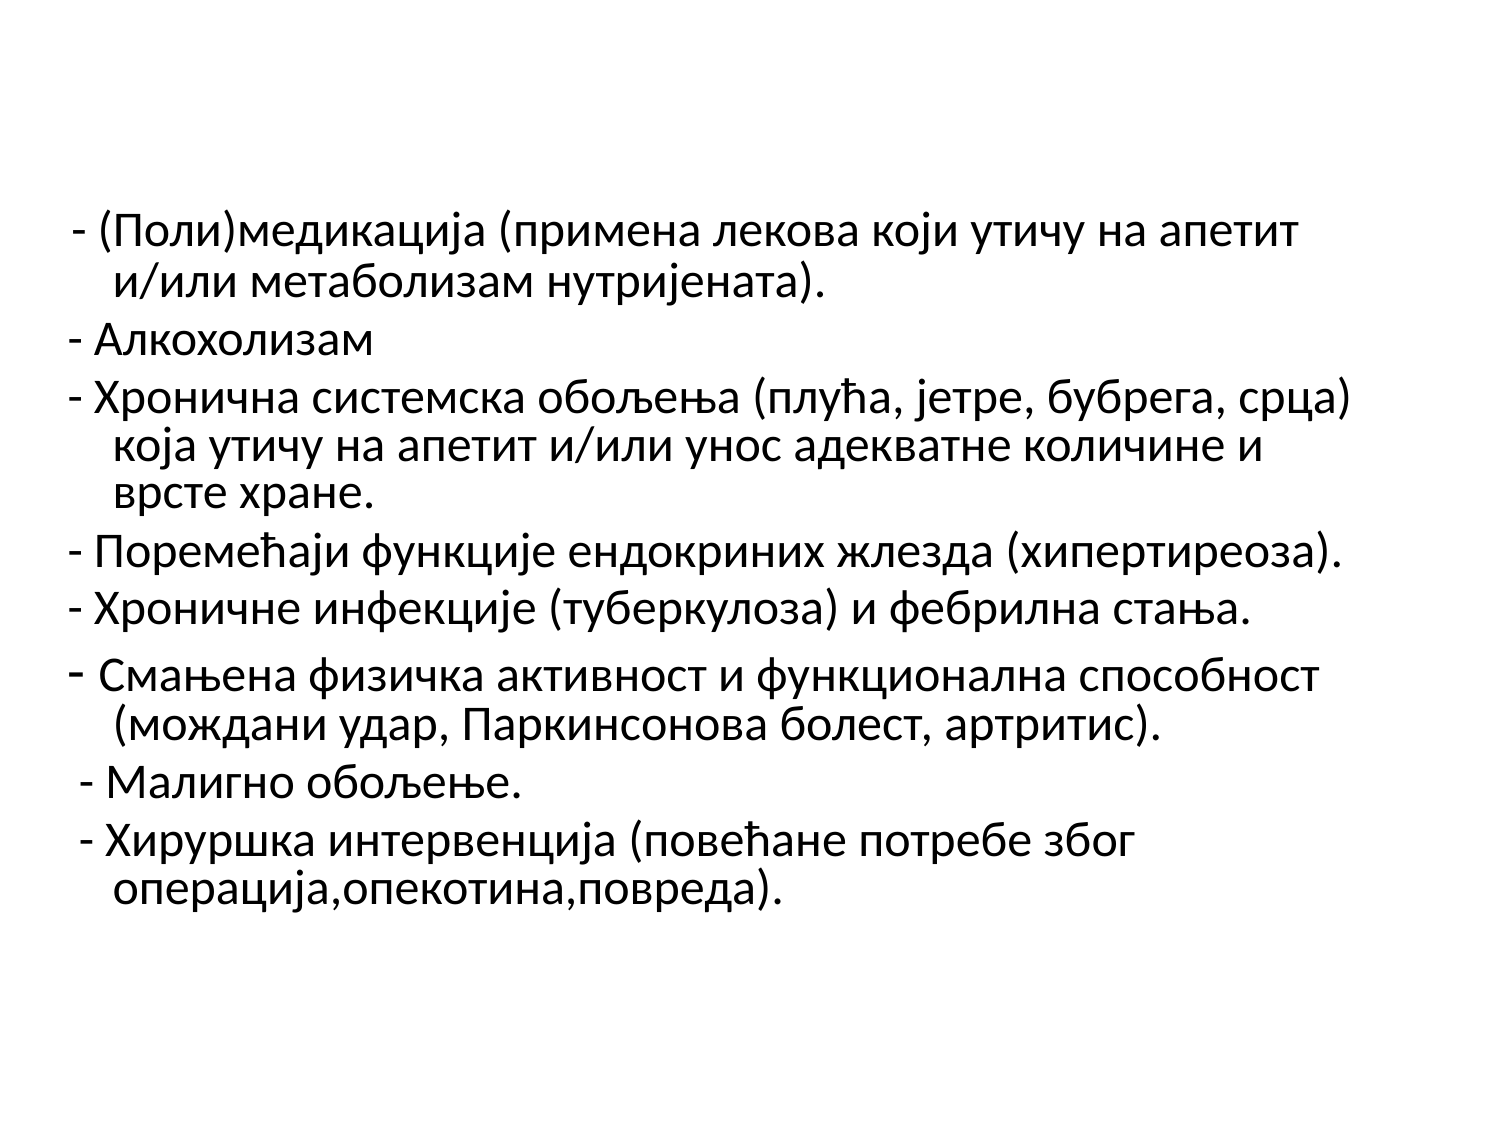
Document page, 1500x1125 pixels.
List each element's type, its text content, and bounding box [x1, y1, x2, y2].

list - (Поли)медикација (примена лекова који утичу на апетит и/или метаболизам нутријената). - Алкохолизам - Хронична системска обољења (плућа, јетре, бубрега, срца) која утичу на апетит и/или унос адекватне количине и врсте хране. - Поремећаји функције ендокриних жлезда (хипертиреоза). - Хроничне инфекције (туберкулоза) и фебрилна стања. - Смањена физичка активност и функционална способност (мождани удар, Паркинсонова болест, артритис). - Малигно обољење. - Хируршка интервенција (повећане потребе због операција,опекотина,повреда). [41, 187, 1392, 1125]
